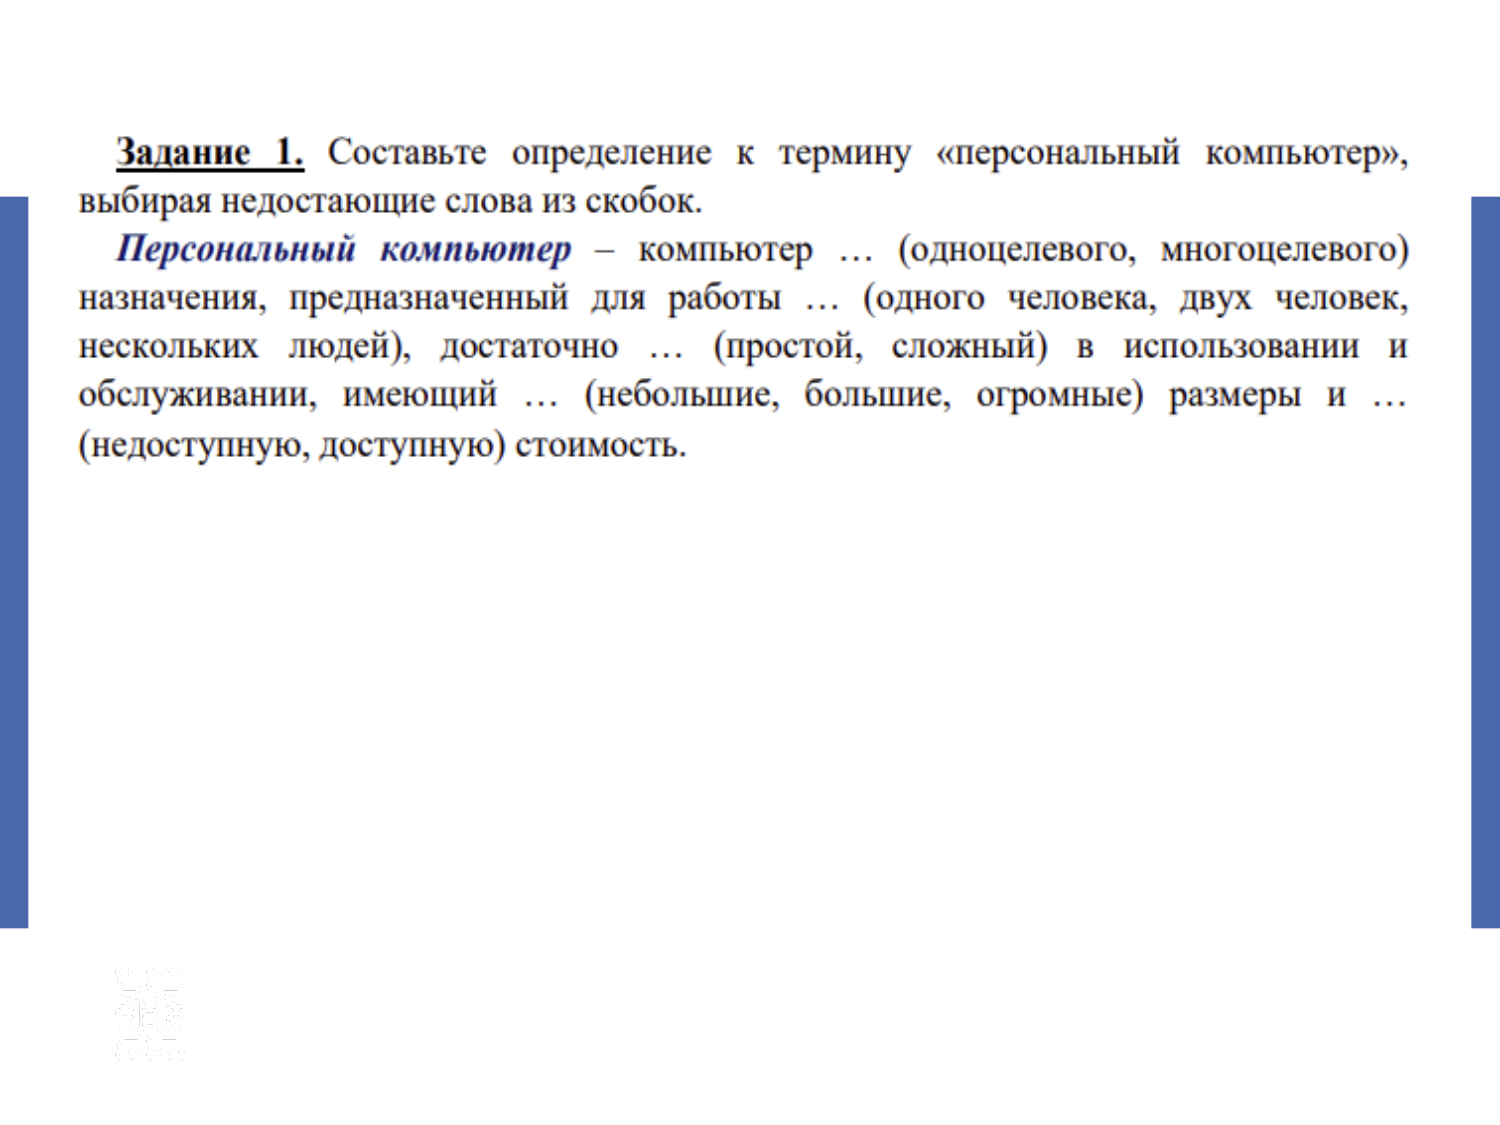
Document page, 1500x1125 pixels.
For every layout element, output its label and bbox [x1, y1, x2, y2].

text_box [1470, 196, 1500, 929]
text_box [0, 196, 29, 929]
picture [113, 964, 187, 1062]
picture [71, 112, 1439, 499]
